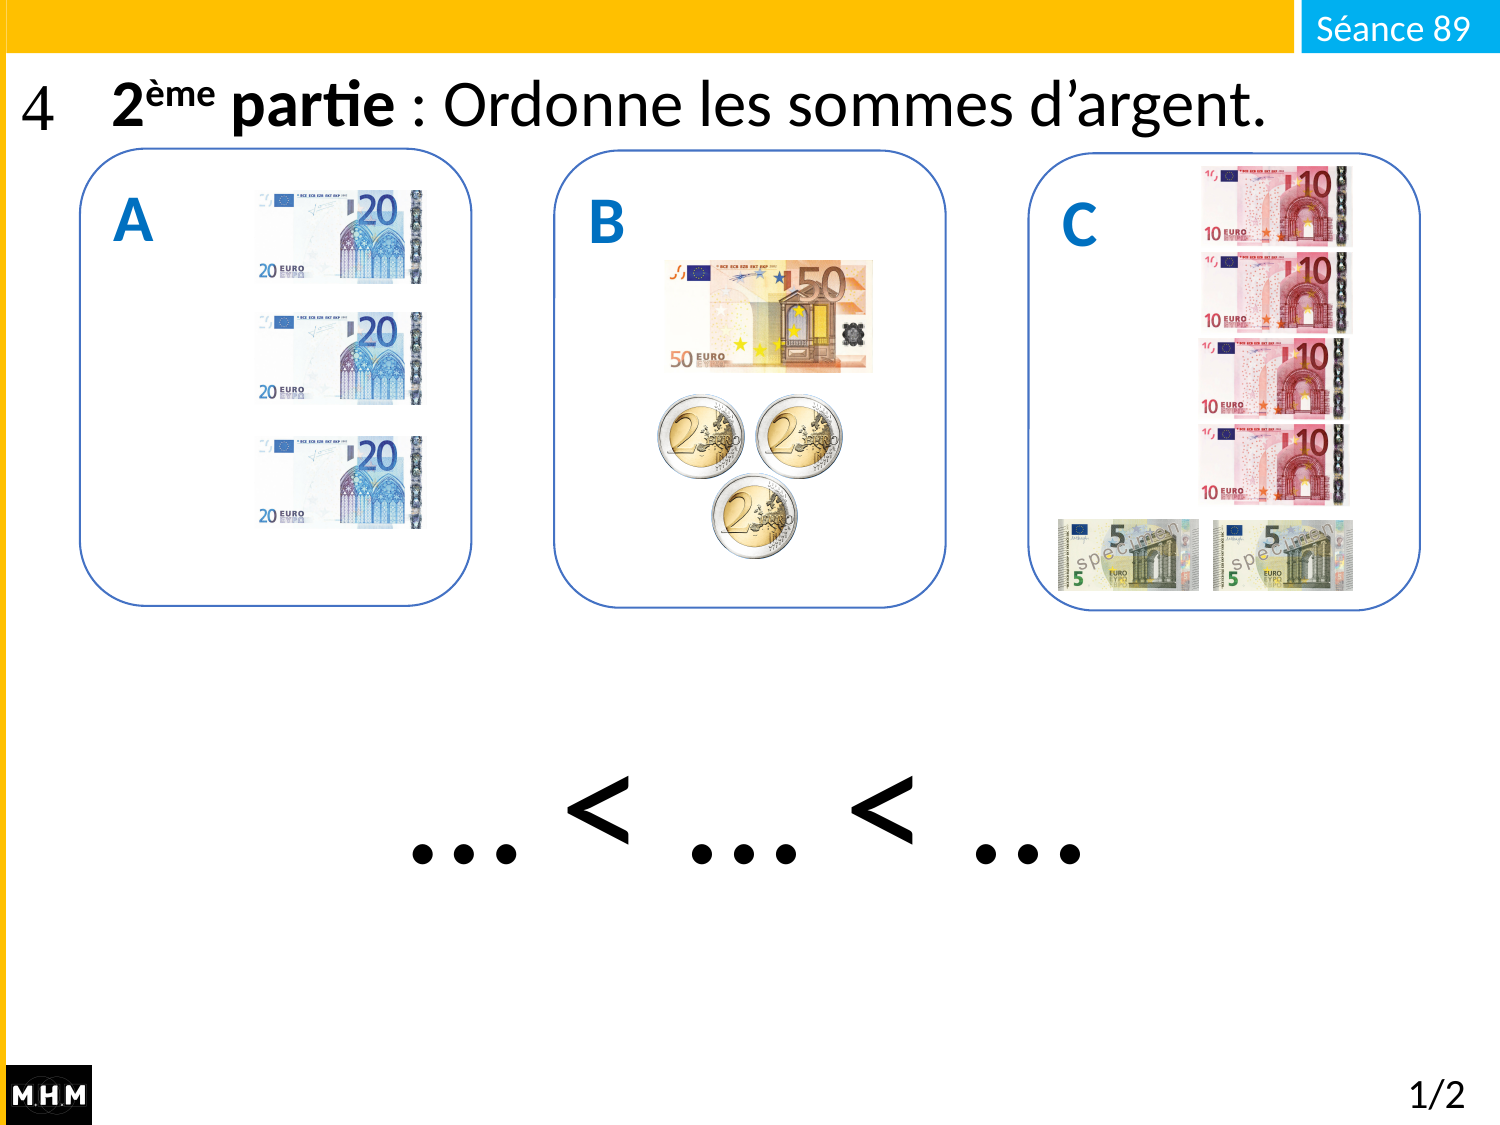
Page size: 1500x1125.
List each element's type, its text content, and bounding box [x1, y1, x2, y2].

picture [1213, 520, 1353, 591]
picture [1198, 424, 1350, 507]
picture [6, 1065, 92, 1125]
picture [1201, 252, 1353, 335]
title 2ème partie : Ordonne les sommes d’argent. [96, 60, 1391, 149]
text_box A [78, 149, 473, 607]
picture [254, 436, 427, 529]
text_box B [553, 149, 947, 609]
picture [664, 260, 873, 373]
picture [1058, 519, 1199, 591]
list 1/2 [1373, 1064, 1500, 1125]
picture [1201, 166, 1353, 248]
picture [254, 190, 427, 284]
text_box C [1027, 152, 1421, 612]
text_box … < ... < ... [370, 689, 1129, 905]
picture [254, 312, 427, 405]
picture [657, 394, 843, 559]
picture [1198, 338, 1350, 421]
